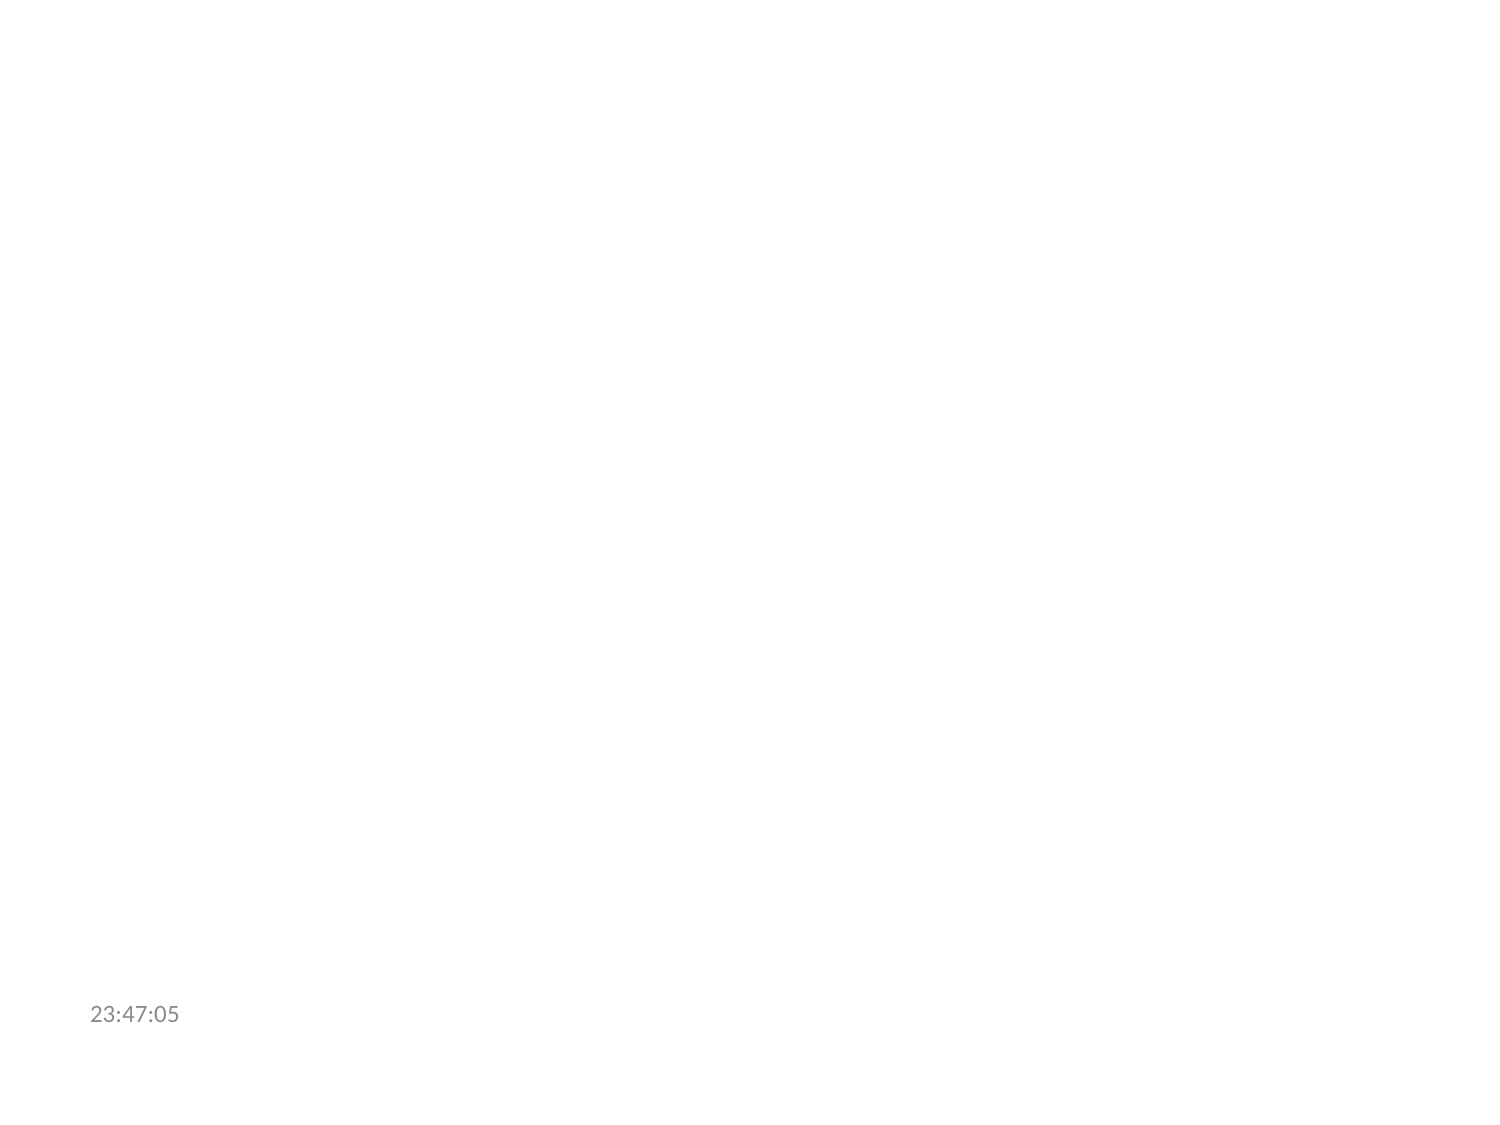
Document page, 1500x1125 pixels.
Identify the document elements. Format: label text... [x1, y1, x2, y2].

text_box 15:35:09 [75, 982, 425, 1043]
